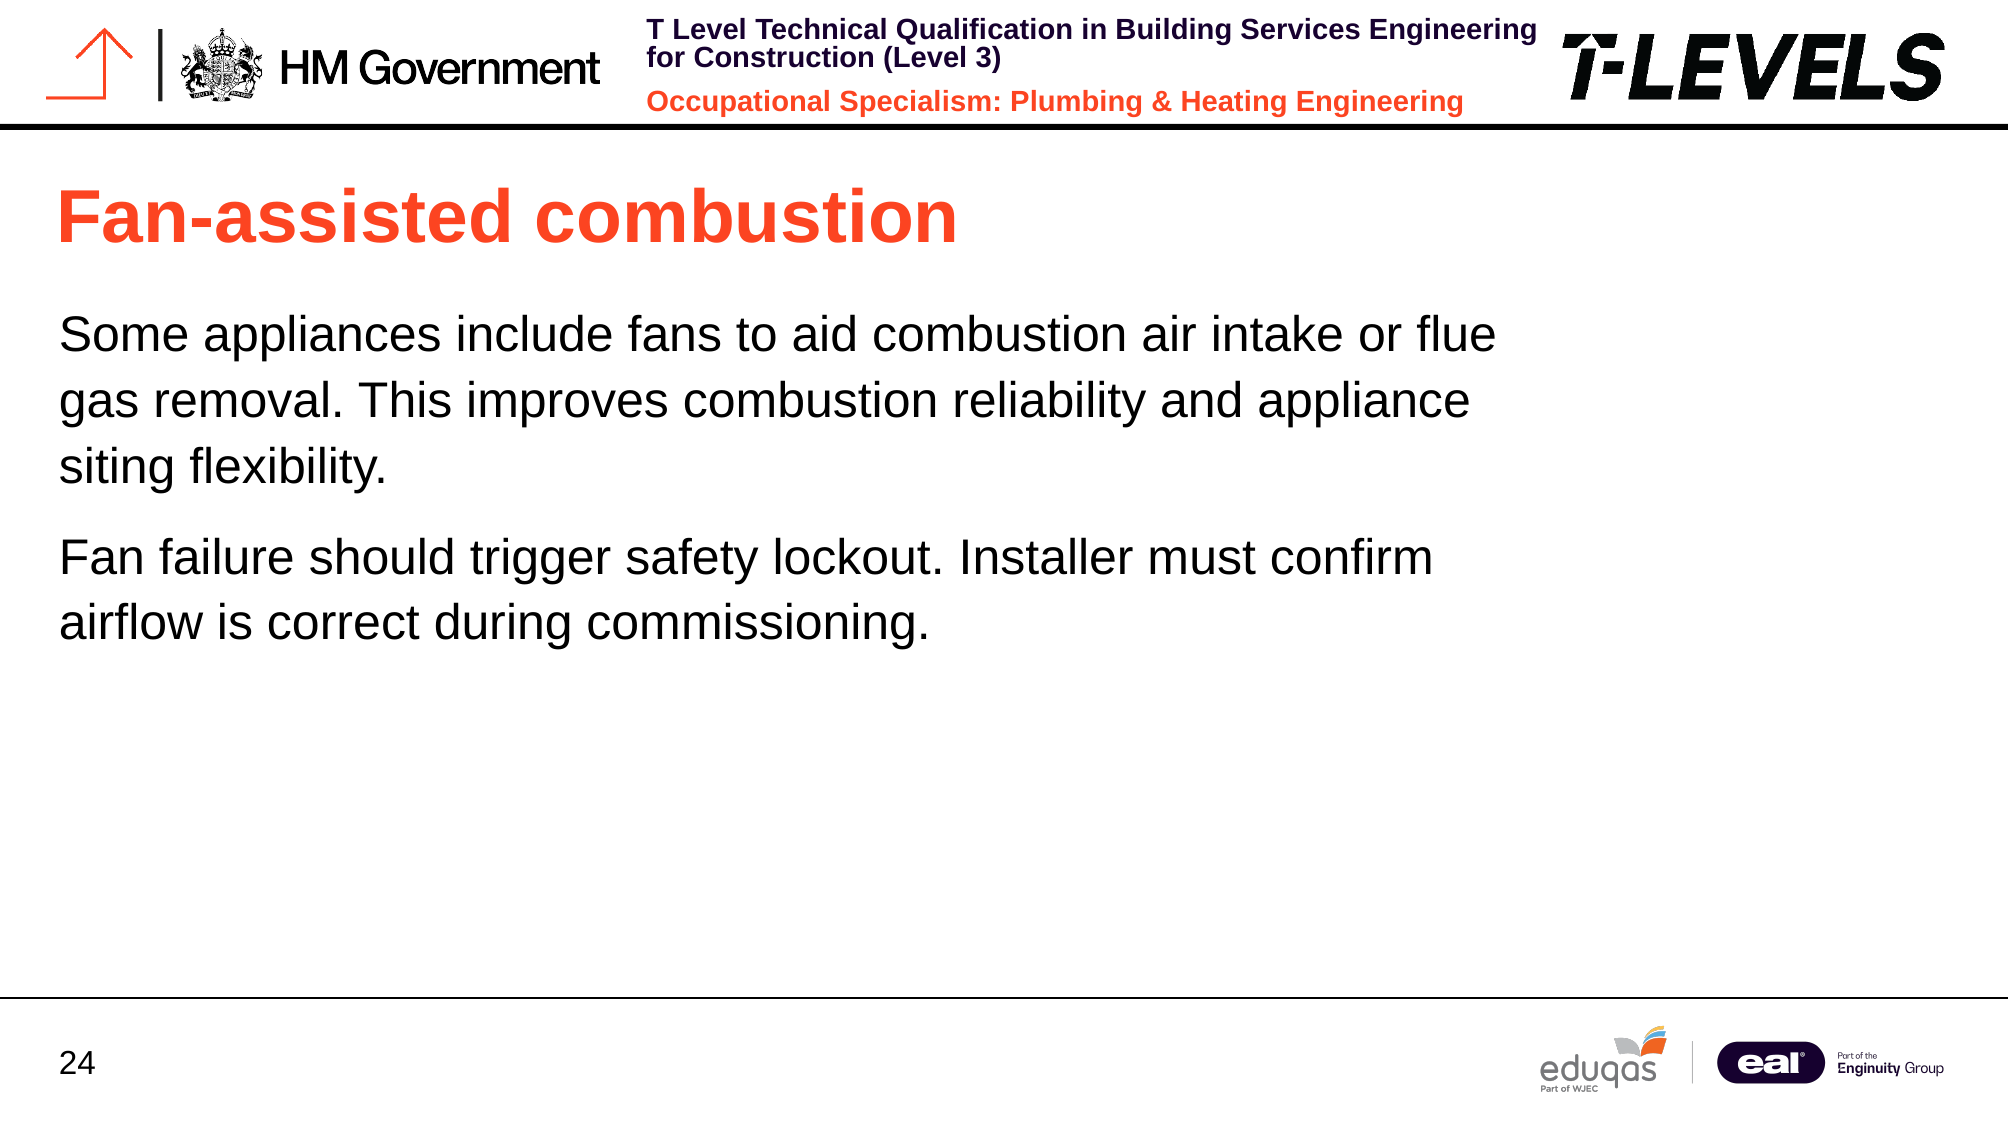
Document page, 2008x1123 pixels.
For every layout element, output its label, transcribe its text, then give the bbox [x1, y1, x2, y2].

list Some appliances include fans to aid combustion air intake or flue gas removal. This improves combustion reliability and appliance siting flexibility. Fan failure should trigger safety lockout. Installer must confirm airflow is correct during commissioning. [59, 295, 1531, 975]
picture [1543, 25, 1964, 108]
picture [41, 27, 139, 100]
picture [158, 28, 600, 102]
title Fan-assisted combustion [41, 111, 1949, 314]
picture [1535, 1021, 1949, 1097]
